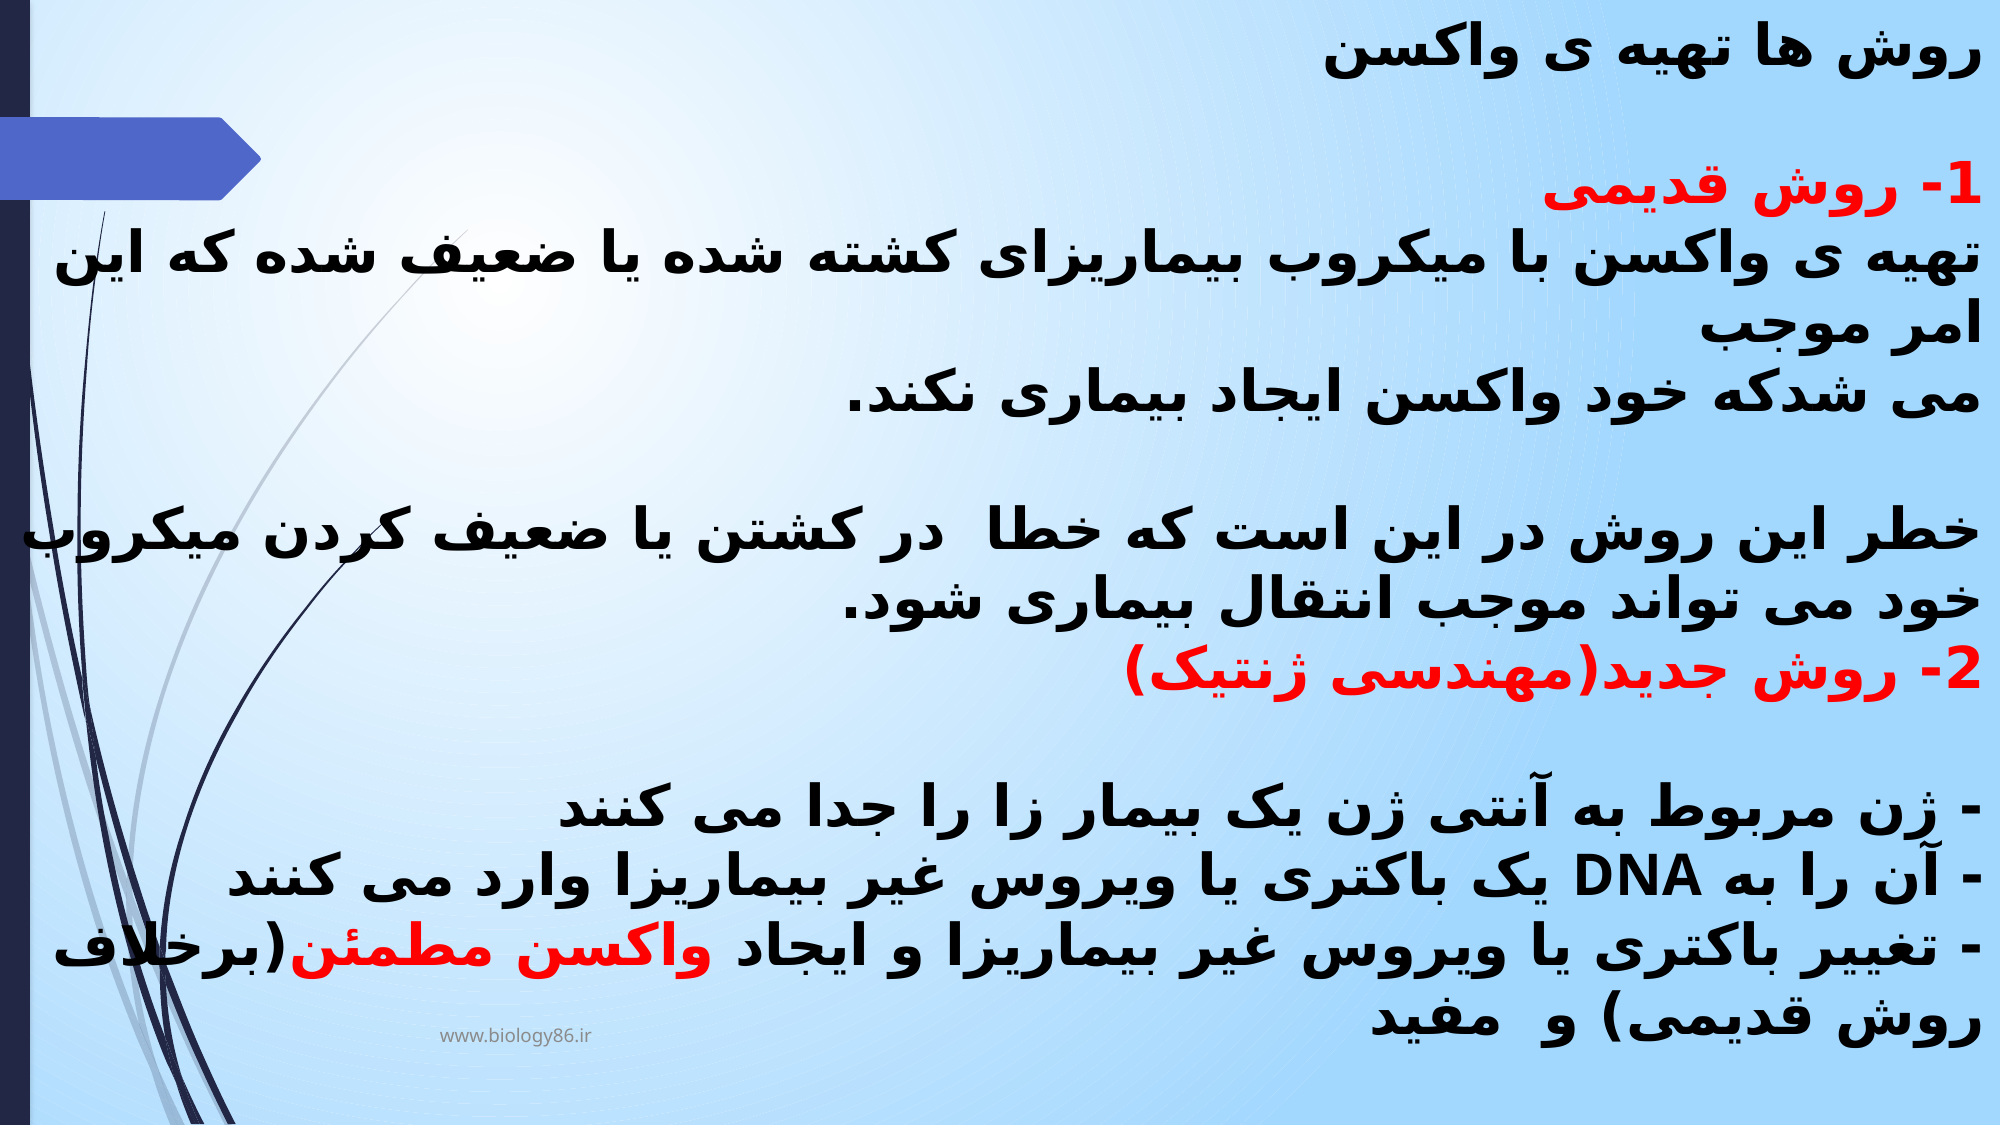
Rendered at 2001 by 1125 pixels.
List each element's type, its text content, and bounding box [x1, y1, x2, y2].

title روش ها تهیه ی واکسن 1- روش قدیمی تهیه ی واکسن با میکروب بیماریزای کشته شده یا ضعیف شده که این امر موجب می شدکه خود واکسن ایجاد بیماری نکند. خطر این روش در این است که خطا در کشتن یا ضعیف کردن میکروب خود می تواند موجب انتقال بیماری شود. 2- روش جدید(مهندسی ژنتیک) - ژن مربوط به آنتی ژن یک بیمار زا را جدا می کنند - آن را به DNA یک باکتری یا ویروس غیر بیماریزا وارد می کنند - تغییر باکتری یا ویروس غیر بیماریزا و ایجاد واکسن مطمئن(برخلاف روش قدیمی) و مفید [0, 0, 2000, 1125]
footer www.biology86.ir [424, 1006, 1675, 1067]
